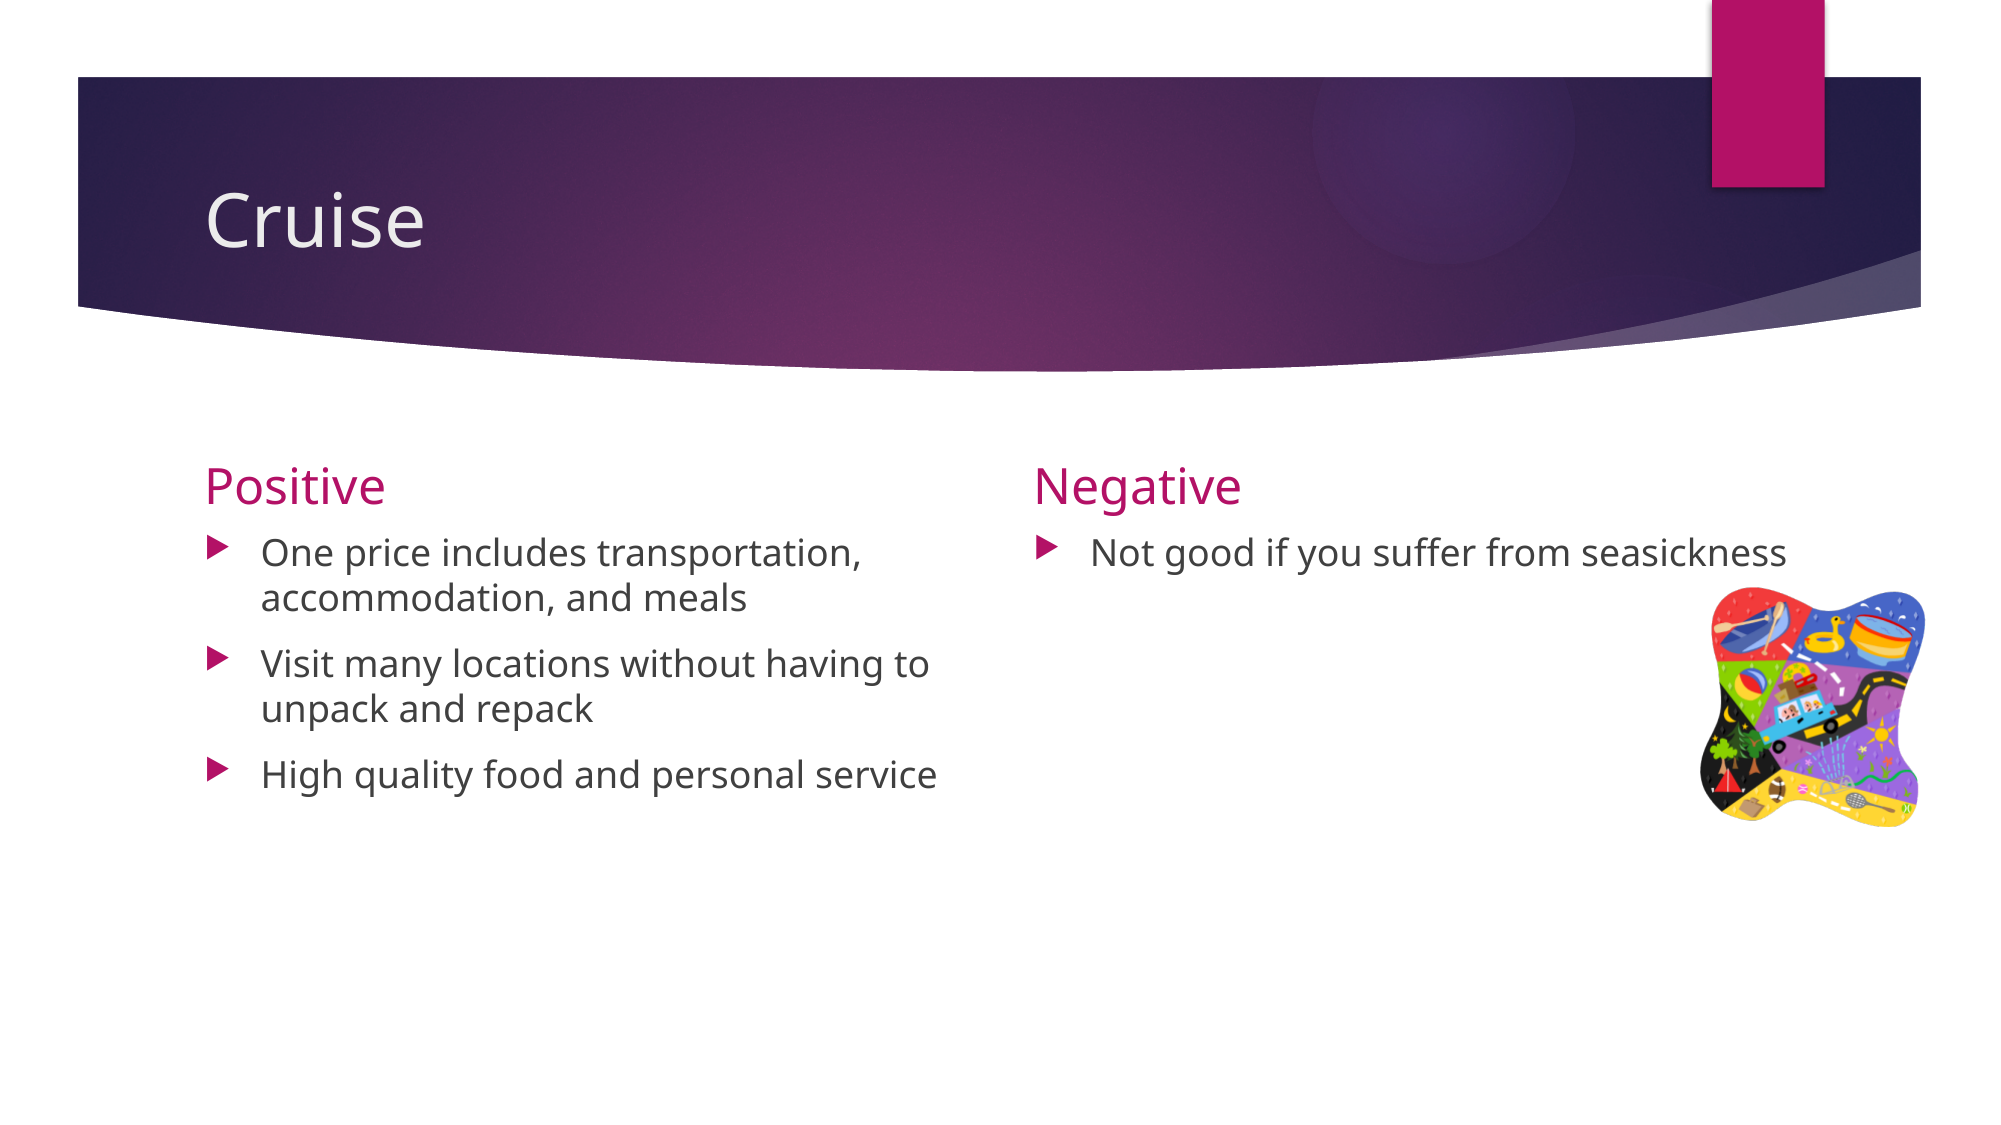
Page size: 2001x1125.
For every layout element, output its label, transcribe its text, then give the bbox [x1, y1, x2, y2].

list Not good if you suffer from seasickness [1018, 521, 1810, 988]
picture [1810, 587, 1926, 827]
list One price includes transportation, accommodation, and meals Visit many locations without having to unpack and repack High quality food and personal service [189, 521, 981, 988]
list Negative [1018, 427, 1810, 521]
title Cruise [189, 159, 1627, 276]
list Positive [189, 427, 981, 521]
